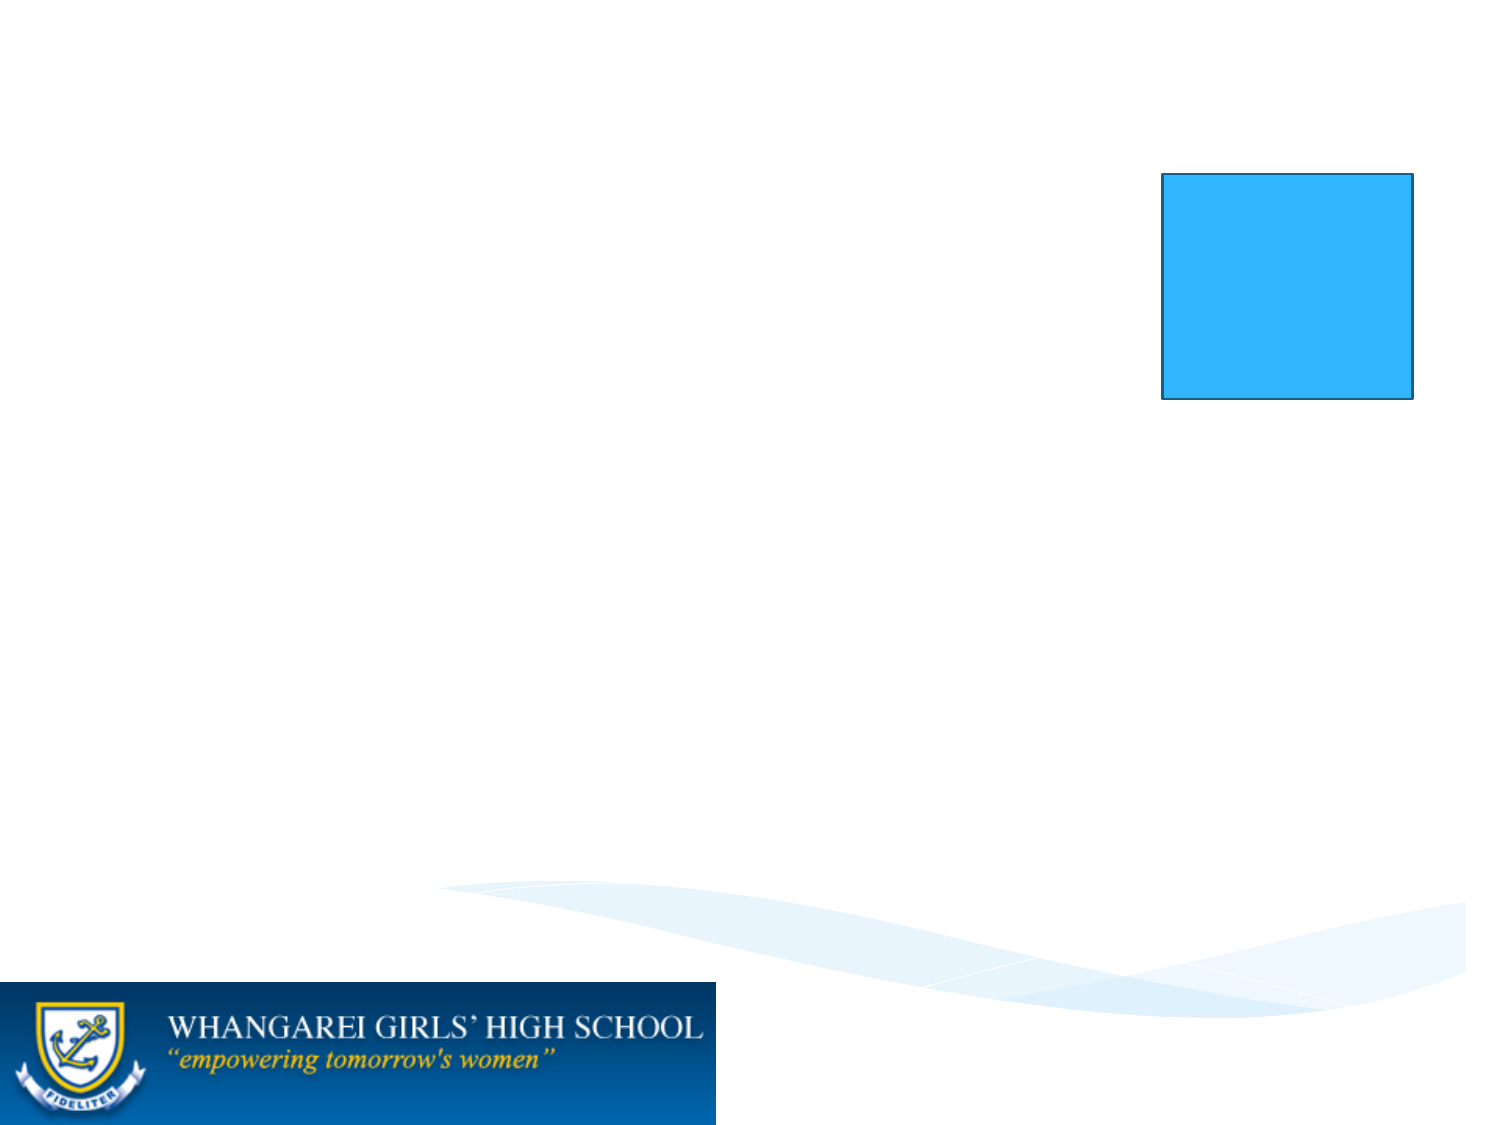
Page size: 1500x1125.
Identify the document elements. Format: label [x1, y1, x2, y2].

picture [0, 982, 716, 1125]
text_box [1161, 173, 1414, 400]
